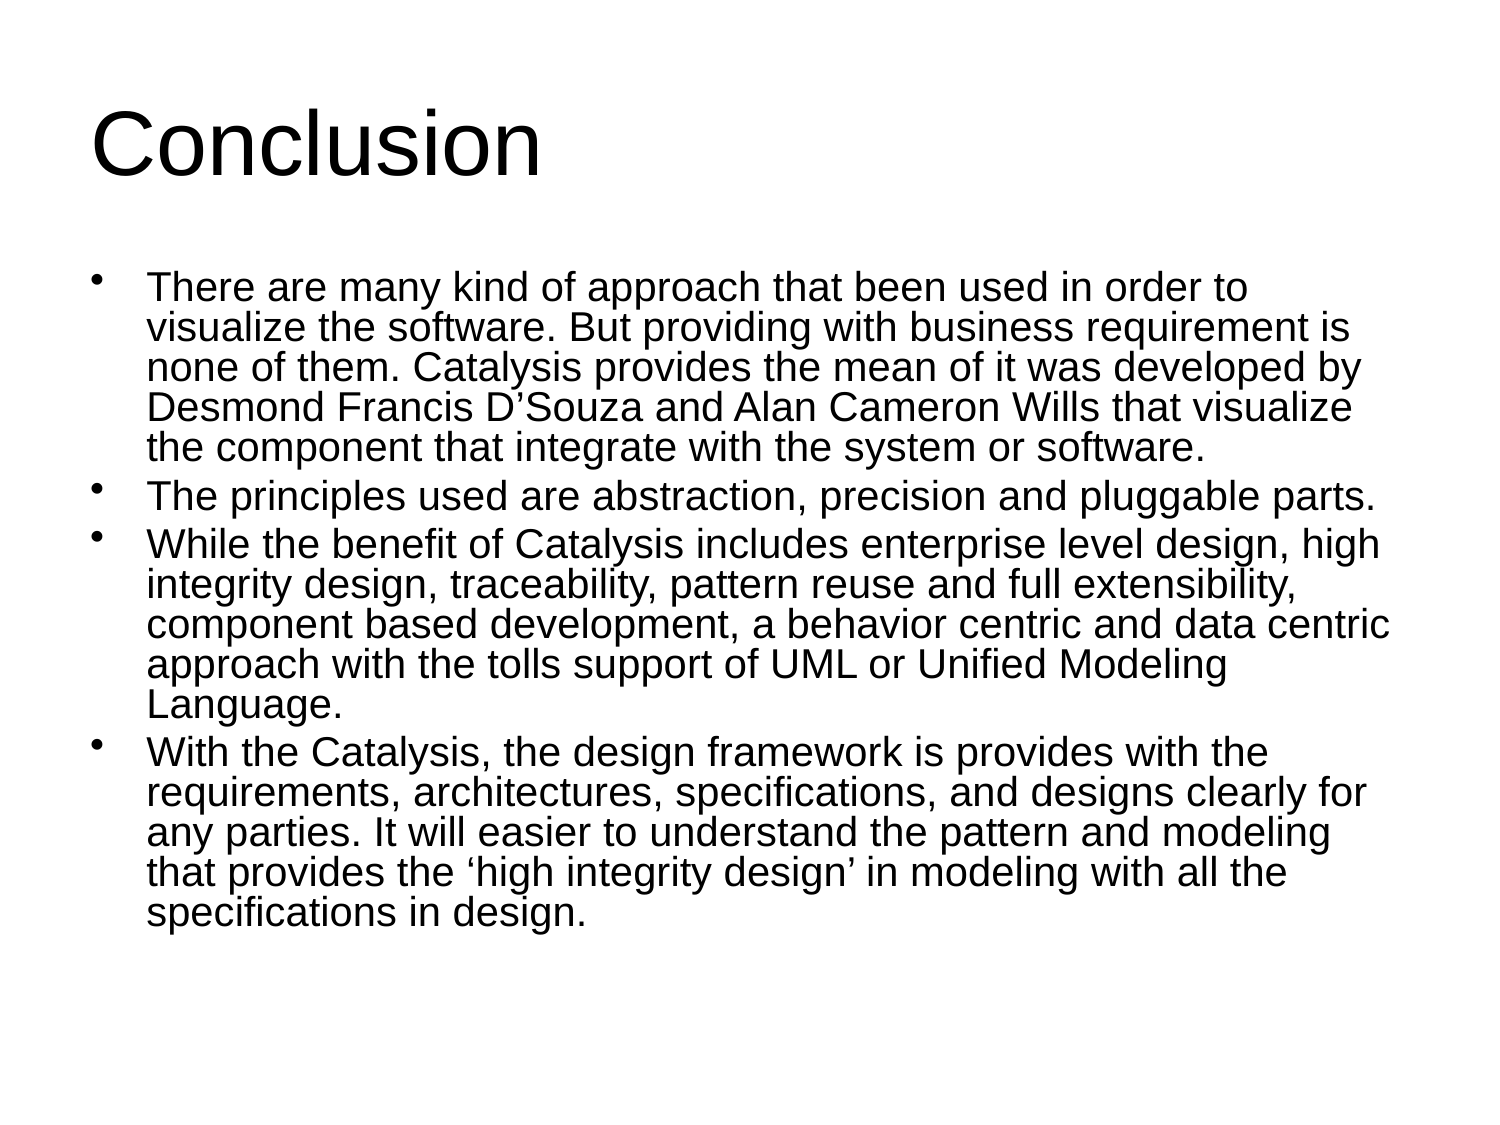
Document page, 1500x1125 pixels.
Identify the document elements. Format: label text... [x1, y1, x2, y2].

list There are many kind of approach that been used in order to visualize the software. But providing with business requirement is none of them. Catalysis provides the mean of it was developed by Desmond Francis D’Souza and Alan Cameron Wills that visualize the component that integrate with the system or software. The principles used are abstraction, precision and pluggable parts. While the benefit of Catalysis includes enterprise level design, high integrity design, traceability, pattern reuse and full extensibility, component based development, a behavior centric and data centric approach with the tolls support of UML or Unified Modeling Language. With the Catalysis, the design framework is provides with the requirements, architectures, specifications, and designs clearly for any parties. It will easier to understand the pattern and modeling that provides the ‘high integrity design’ in modeling with all the specifications in design. [74, 262, 1426, 1006]
title Conclusion [74, 44, 1426, 233]
